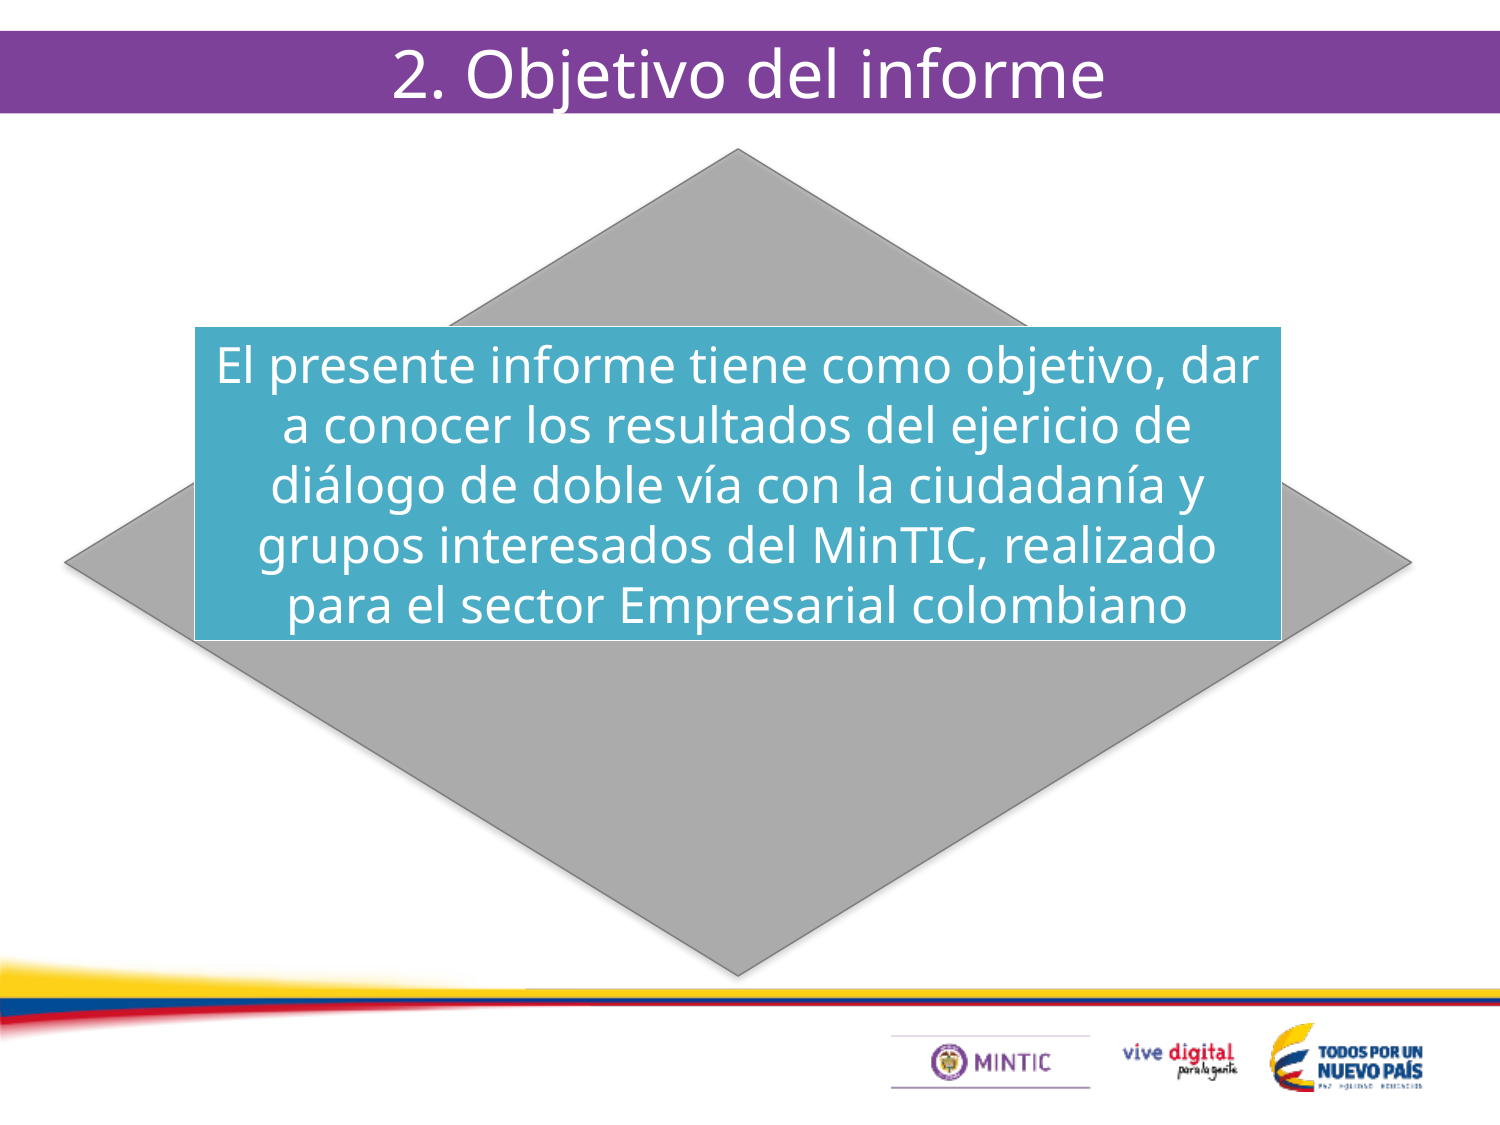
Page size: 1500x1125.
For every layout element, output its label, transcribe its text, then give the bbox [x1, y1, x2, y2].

picture [0, 951, 1500, 1092]
text_box El presente informe tiene como objetivo, dar a conocer los resultados del ejericio de diálogo de doble vía con la ciudadanía y grupos interesados del MinTIC, realizado para el sector Empresarial colombiano [194, 326, 1282, 641]
text_box 2. Objetivo del informe [0, 29, 1500, 116]
text_box [64, 482, 1413, 950]
text_box [448, 148, 1028, 326]
